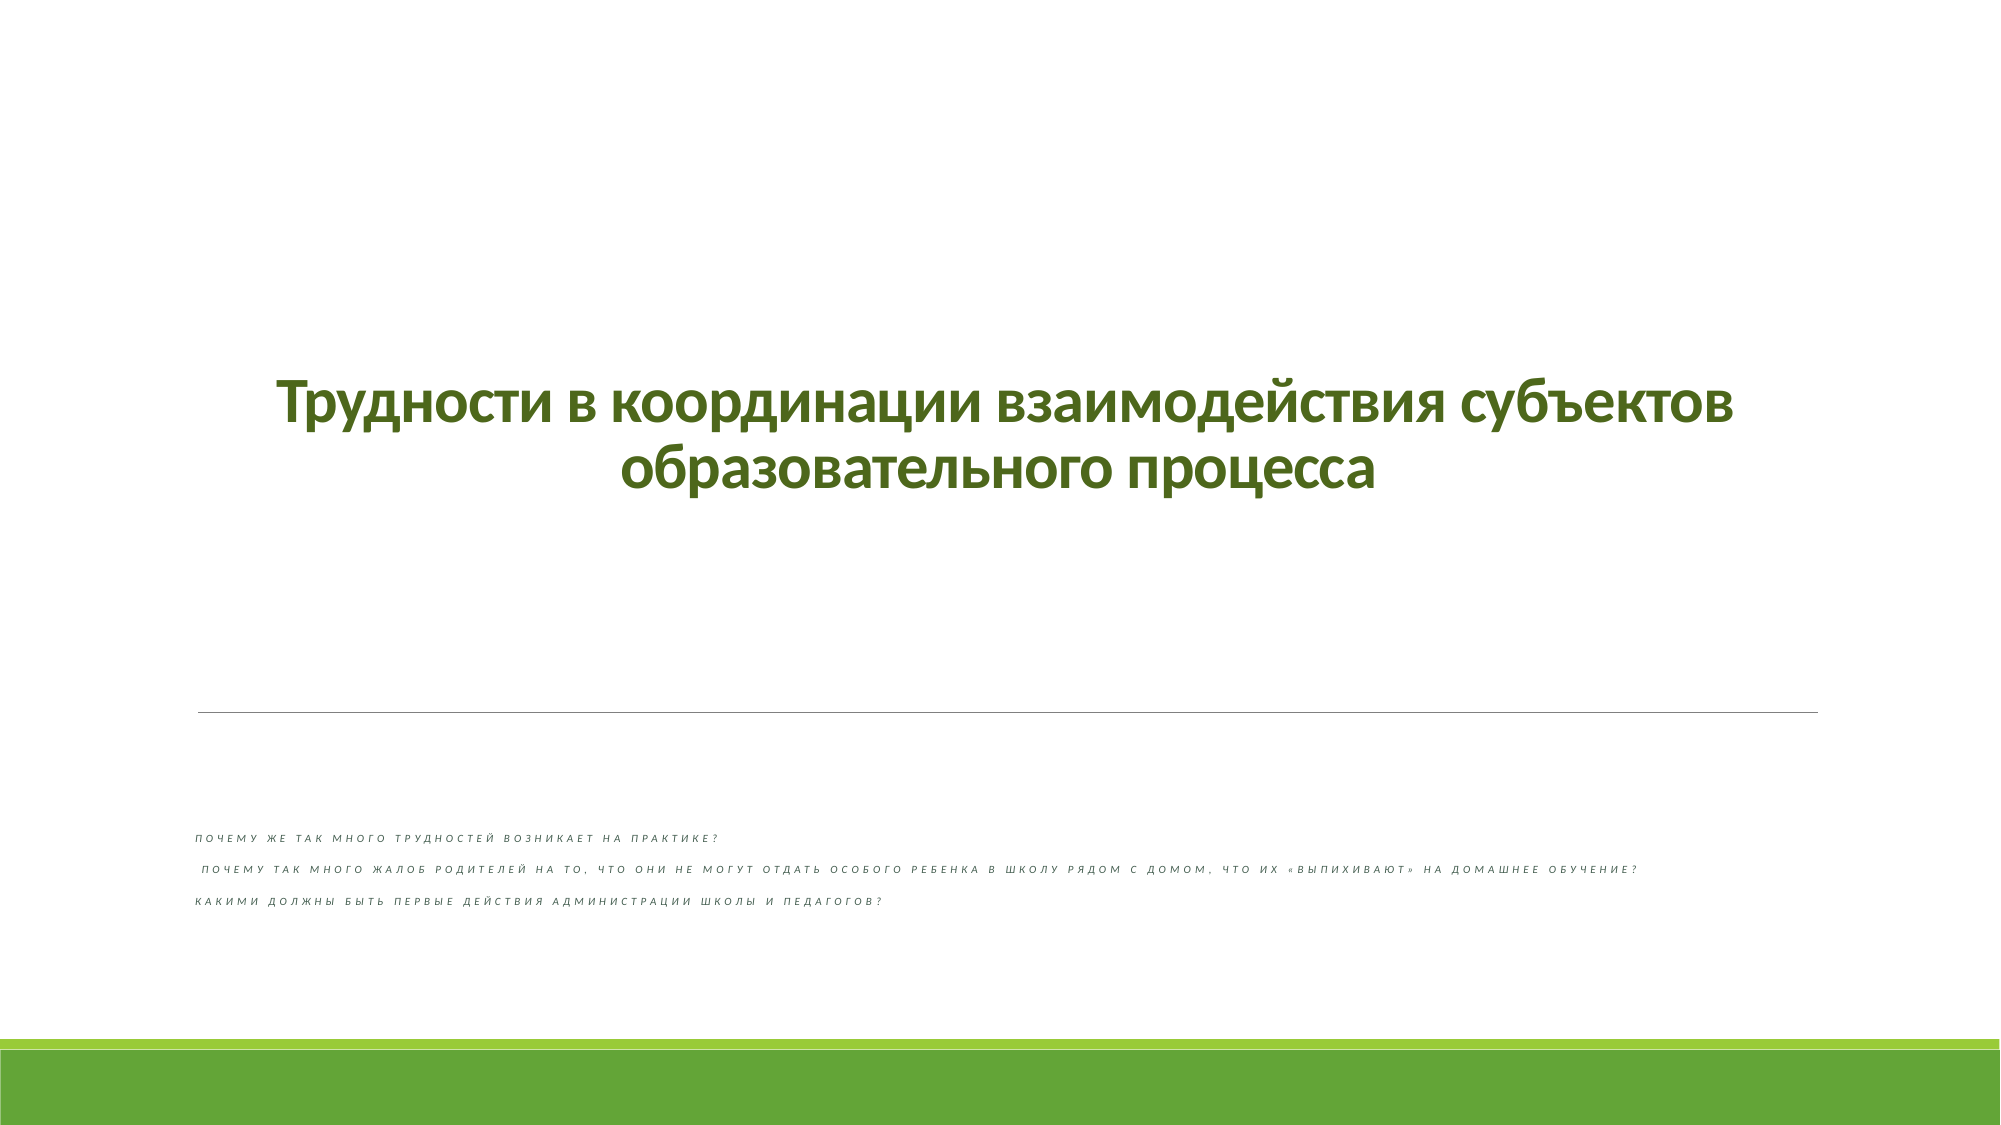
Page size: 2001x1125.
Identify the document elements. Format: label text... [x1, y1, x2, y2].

title Трудности в координации взаимодействия субъектов образовательного процесса [180, 124, 1830, 710]
list Почему же так много трудностей возникает на практике? Почему так много жалоб родителей на то, что они не могут отдать особого ребенка в школу рядом с домом, что их «выпихивают» на домашнее обучение? Какими должны быть первые действия администрации школы и педагогов? [179, 730, 1831, 919]
